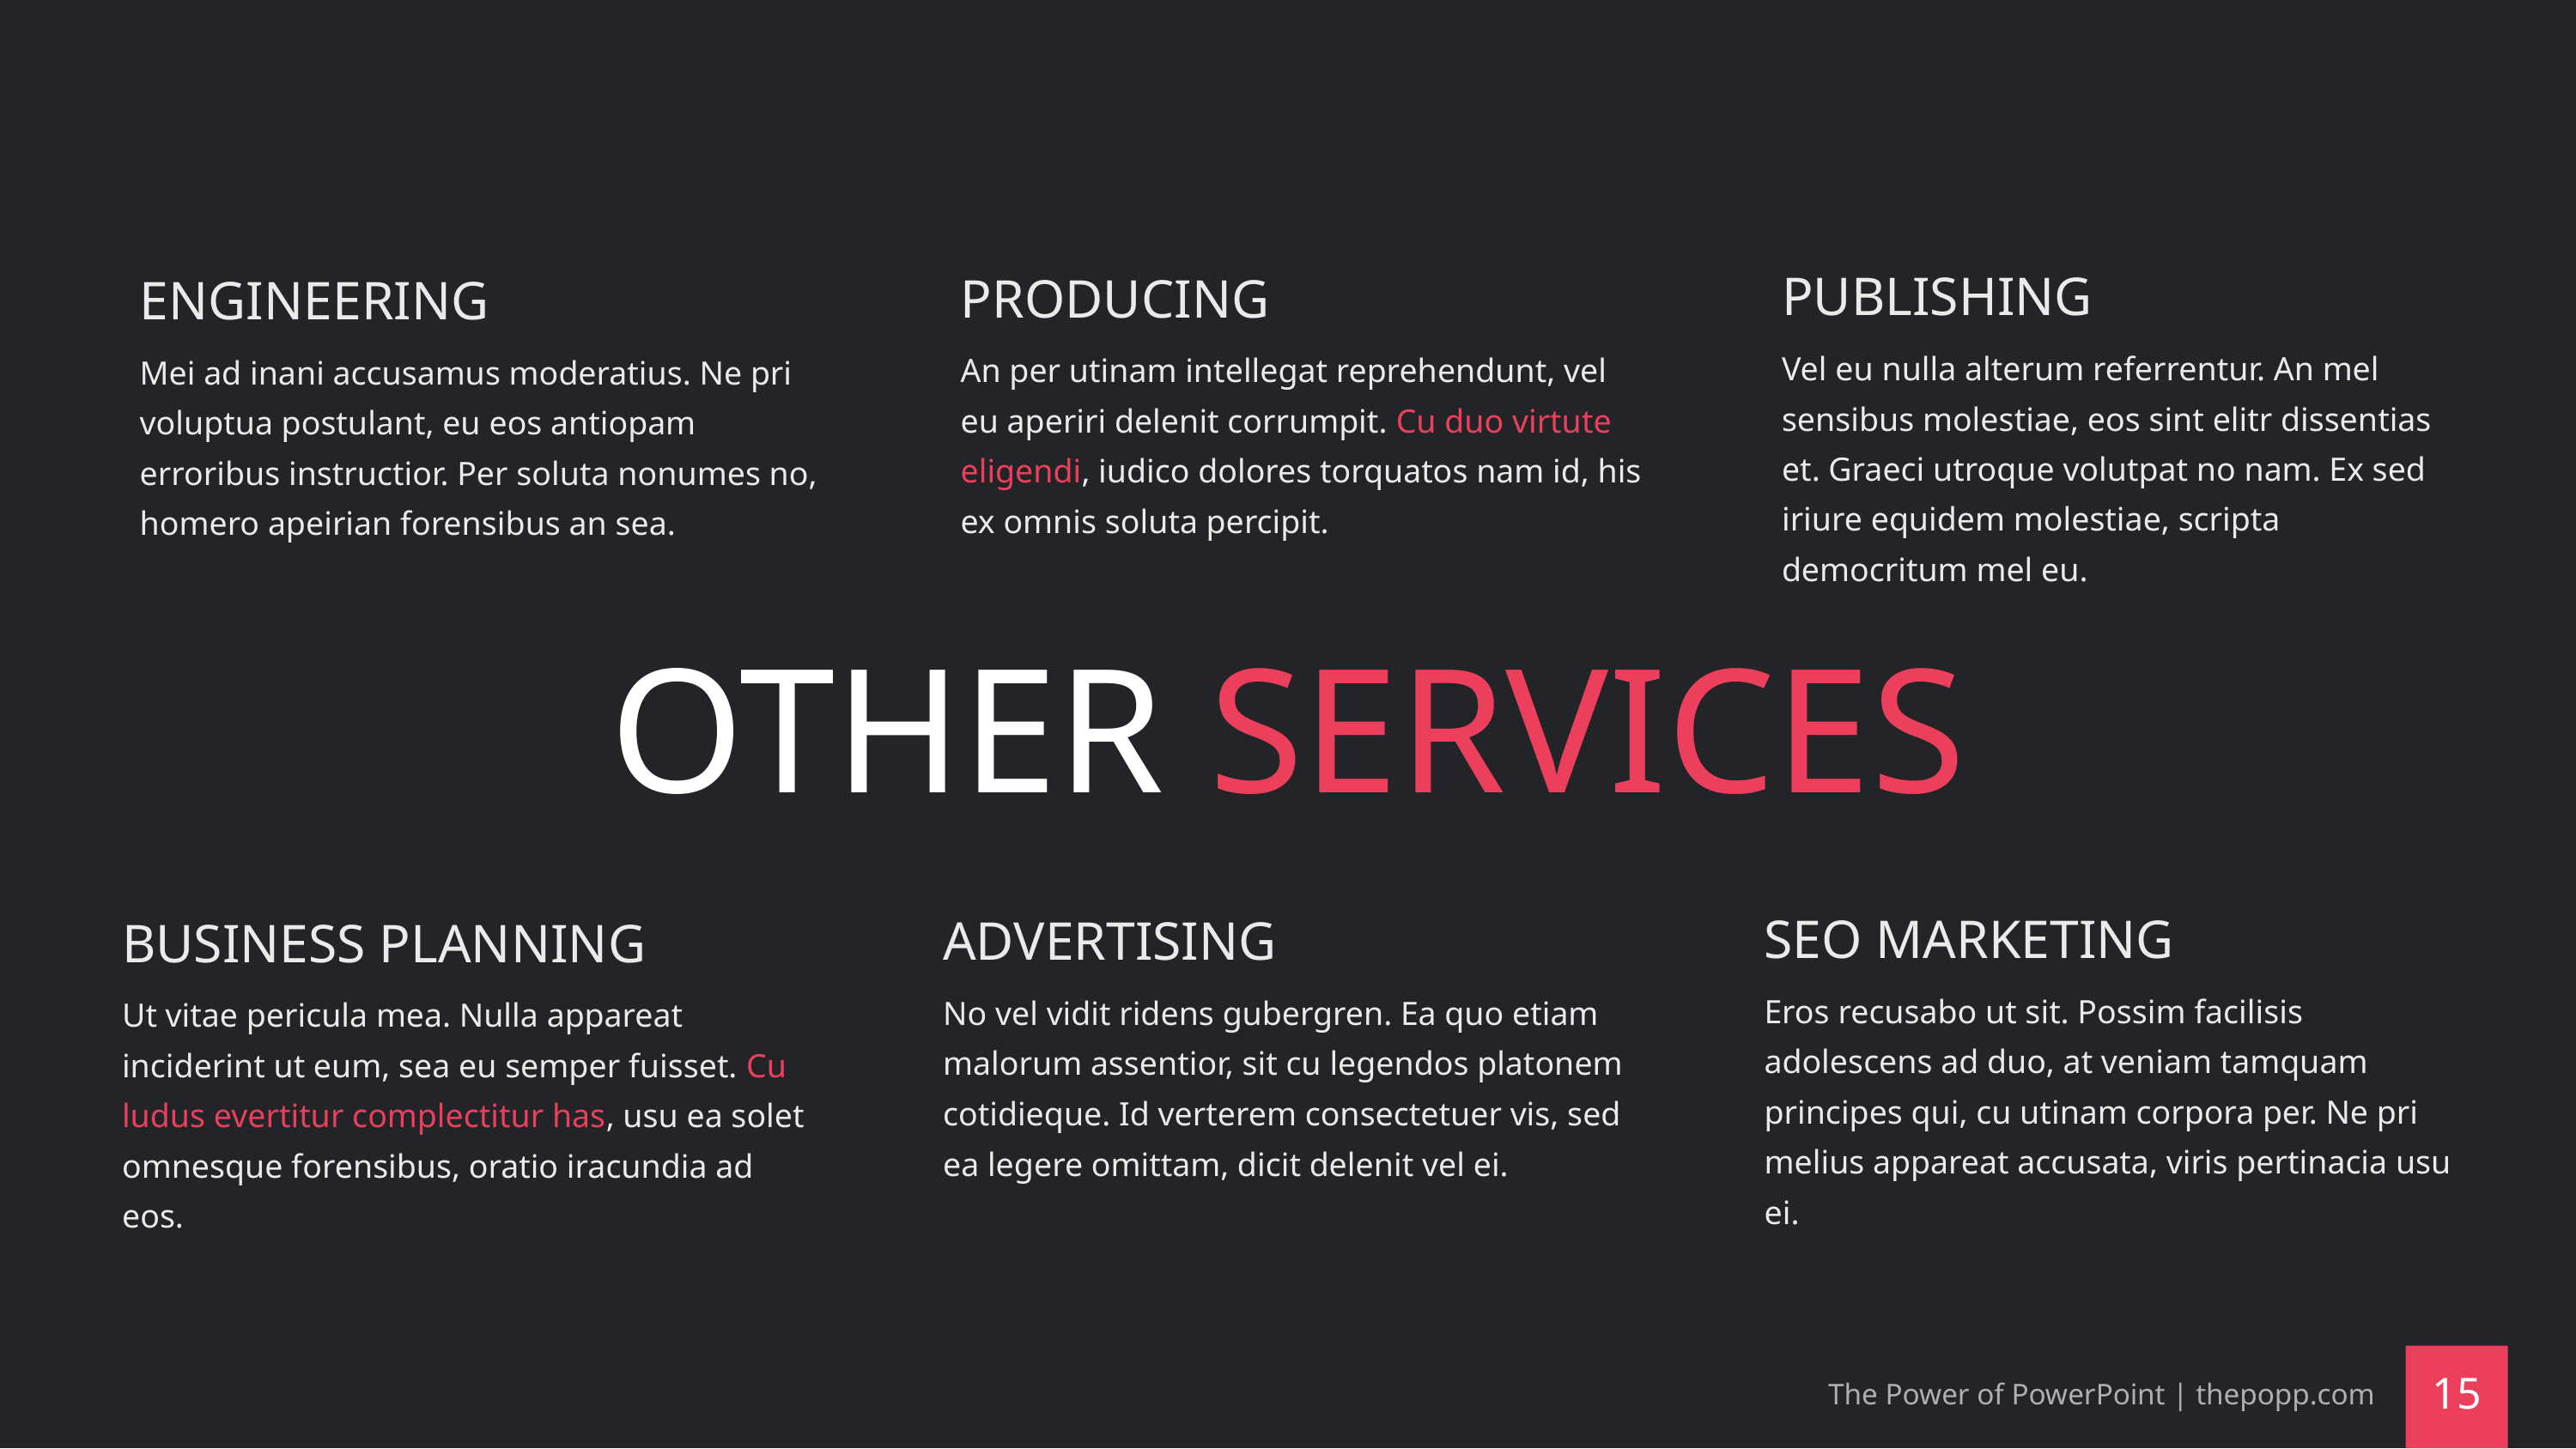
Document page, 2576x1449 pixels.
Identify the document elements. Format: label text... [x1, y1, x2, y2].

list ADVERTISING [930, 901, 1646, 975]
list PRODUCING [947, 258, 1663, 332]
list Eros recusabo ut sit. Possim facilisis adolescens ad duo, at veniam tamquam principes qui, cu utinam corpora per. Ne pri melius appareat accusata, viris pertinacia usu ei. [1751, 973, 2467, 1275]
list ENGINEERING [126, 261, 842, 334]
footer The Power of PowerPoint | thepopp.com [1519, 1356, 2389, 1434]
list Mei ad inani accusamus moderatius. Ne pri voluptua postulant, eu eos antiopam erroribus instructior. Per soluta nonumes no, homero apeirian forensibus an sea. [126, 334, 842, 636]
list An per utinam intellegat reprehendunt, vel eu aperiri delenit corrumpit. Cu duo virtute eligendi, iudico dolores torquatos nam id, his ex omnis soluta percipit. [947, 332, 1663, 634]
list PUBLISHING [1769, 257, 2485, 330]
list Vel eu nulla alterum referrentur. An mel sensibus molestiae, eos sint elitr dissentias et. Graeci utroque volutpat no nam. Ex sed iriure equidem molestiae, scripta democritum mel eu. [1769, 330, 2485, 633]
slide_number 15 [2404, 1356, 2509, 1434]
list Ut vitae pericula mea. Nulla appareat inciderint ut eum, sea eu semper fuisset. Cu ludus evertitur complectitur has, usu ea solet omnesque forensibus, oratio iracundia ad eos. [109, 977, 825, 1279]
title OTHER SERVICES [109, 610, 2467, 838]
list SEO MARKETING [1751, 899, 2467, 973]
list BUSINESS PLANNING [109, 903, 825, 977]
list No vel vidit ridens gubergren. Ea quo etiam malorum assentior, sit cu legendos platonem cotidieque. Id verterem consectetuer vis, sed ea legere omittam, dicit delenit vel ei. [930, 975, 1646, 1276]
